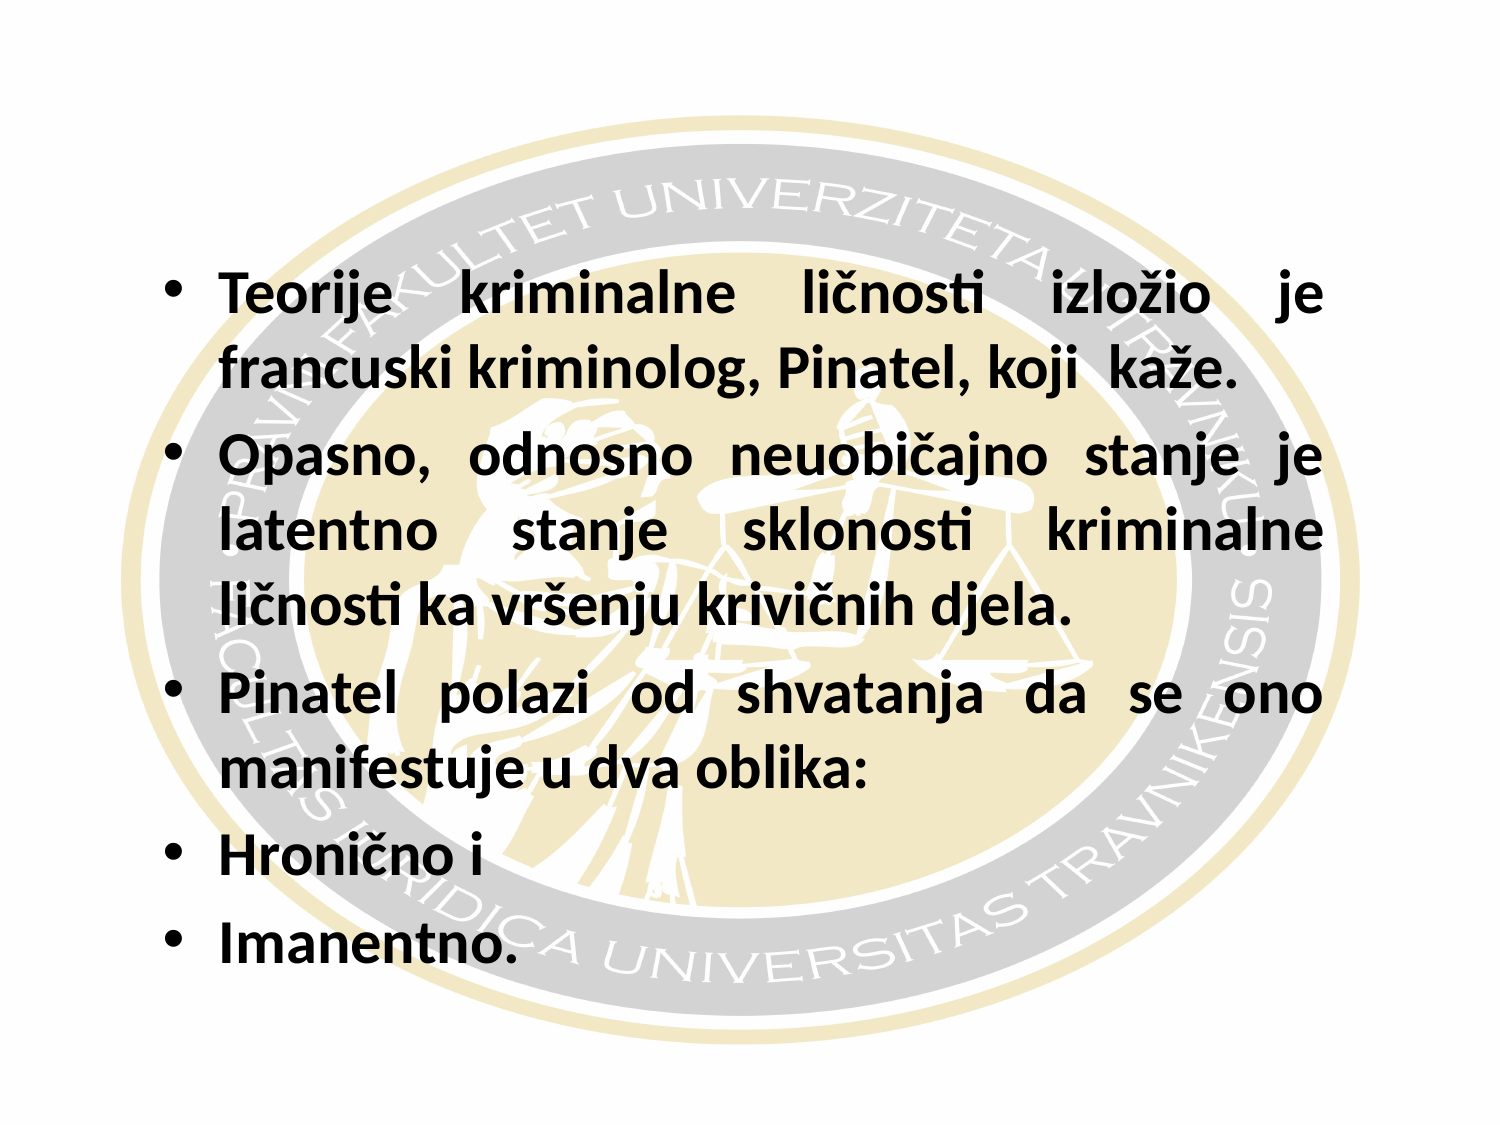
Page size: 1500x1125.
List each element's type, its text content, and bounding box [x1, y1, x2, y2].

list Teorije kriminalne ličnosti izložio je francuski kriminolog, Pinatel, koji kaže. Opasno, odnosno neuobičajno stanje je latentno stanje sklonosti kriminalne ličnosti ka vršenju krivičnih djela. Pinatel polazi od shvatanja da se ono manifestuje u dva oblika: Hronično i Imanentno. [147, 243, 1341, 1005]
